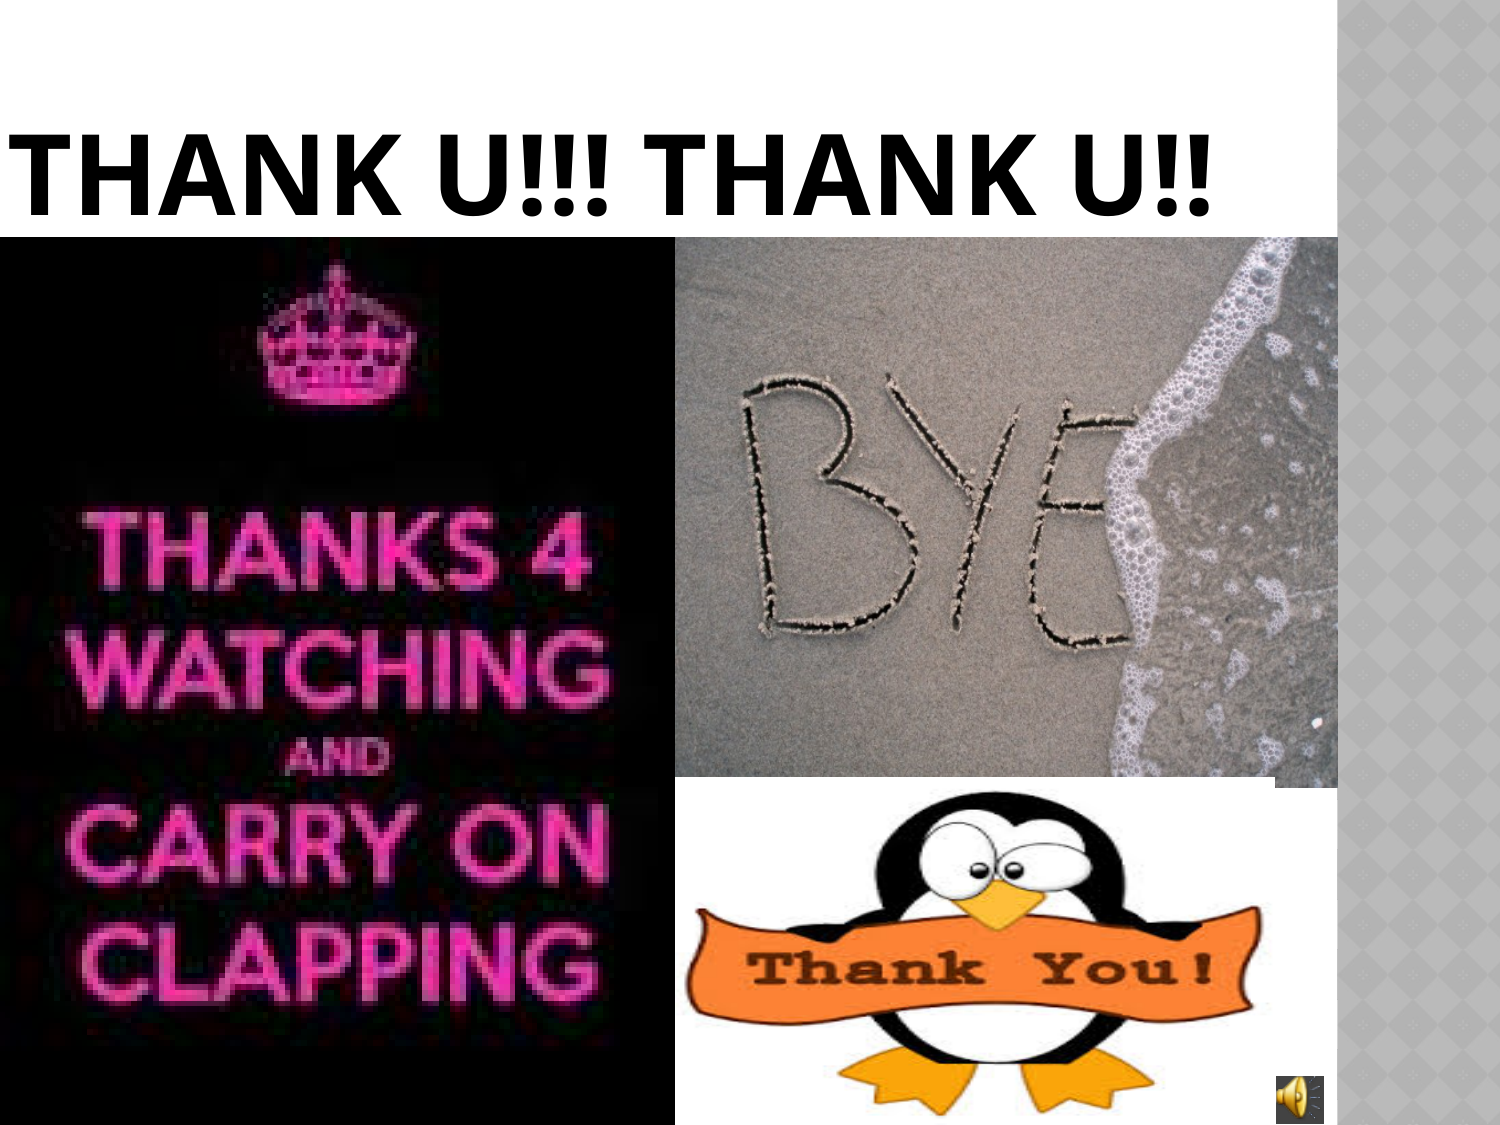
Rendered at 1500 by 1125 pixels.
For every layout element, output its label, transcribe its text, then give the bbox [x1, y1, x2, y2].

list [0, 237, 671, 1125]
picture [674, 237, 1338, 1125]
picture [1279, 1074, 1326, 1125]
title THANK U!!! THANK U!! [0, 0, 1325, 235]
